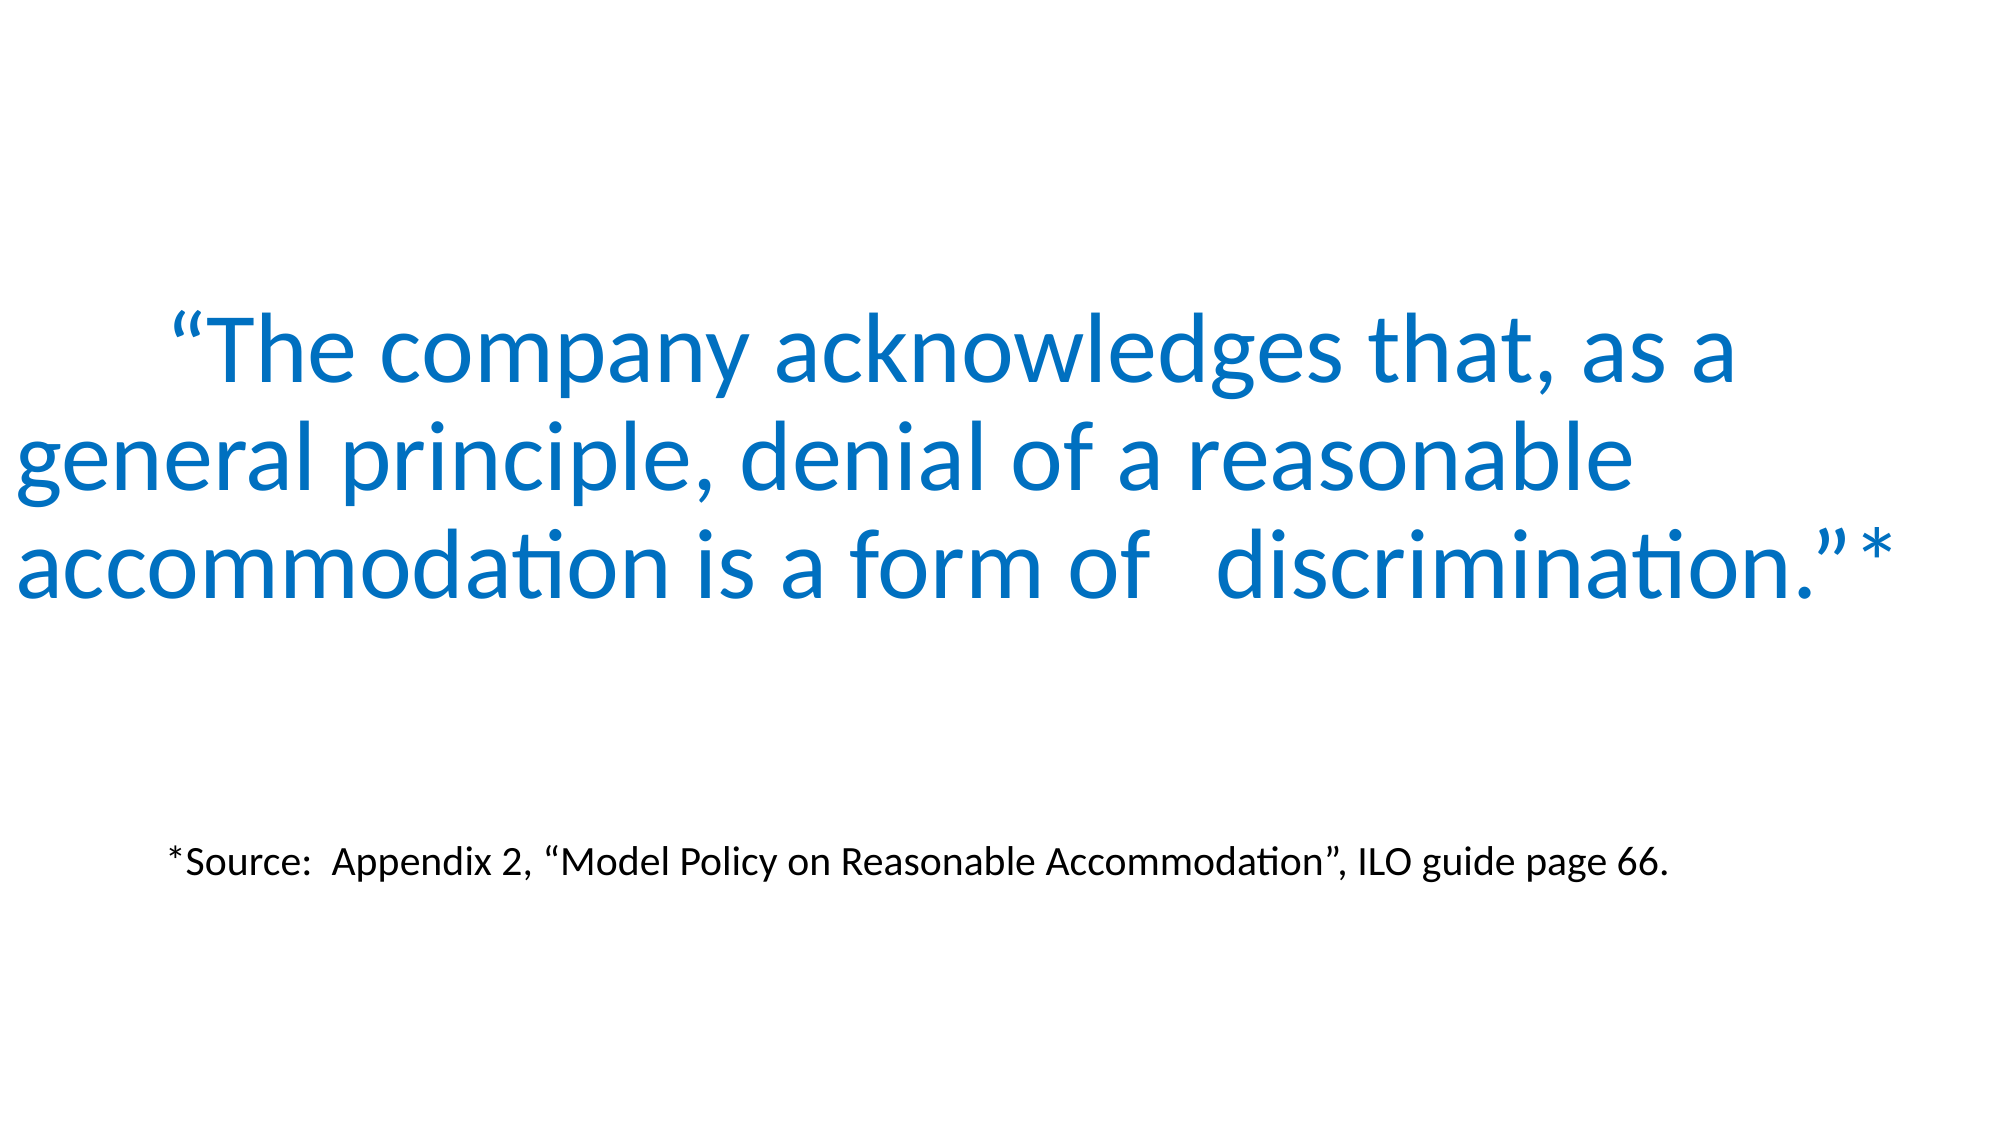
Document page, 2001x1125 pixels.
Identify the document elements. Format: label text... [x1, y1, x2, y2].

list “The company acknowledges that, as a general principle, denial of a reasonable accommodation is a form of discrimination.”* *Source: Appendix 2, “Model Policy on Reasonable Accommodation”, ILO guide page 66. [0, 38, 1971, 1084]
